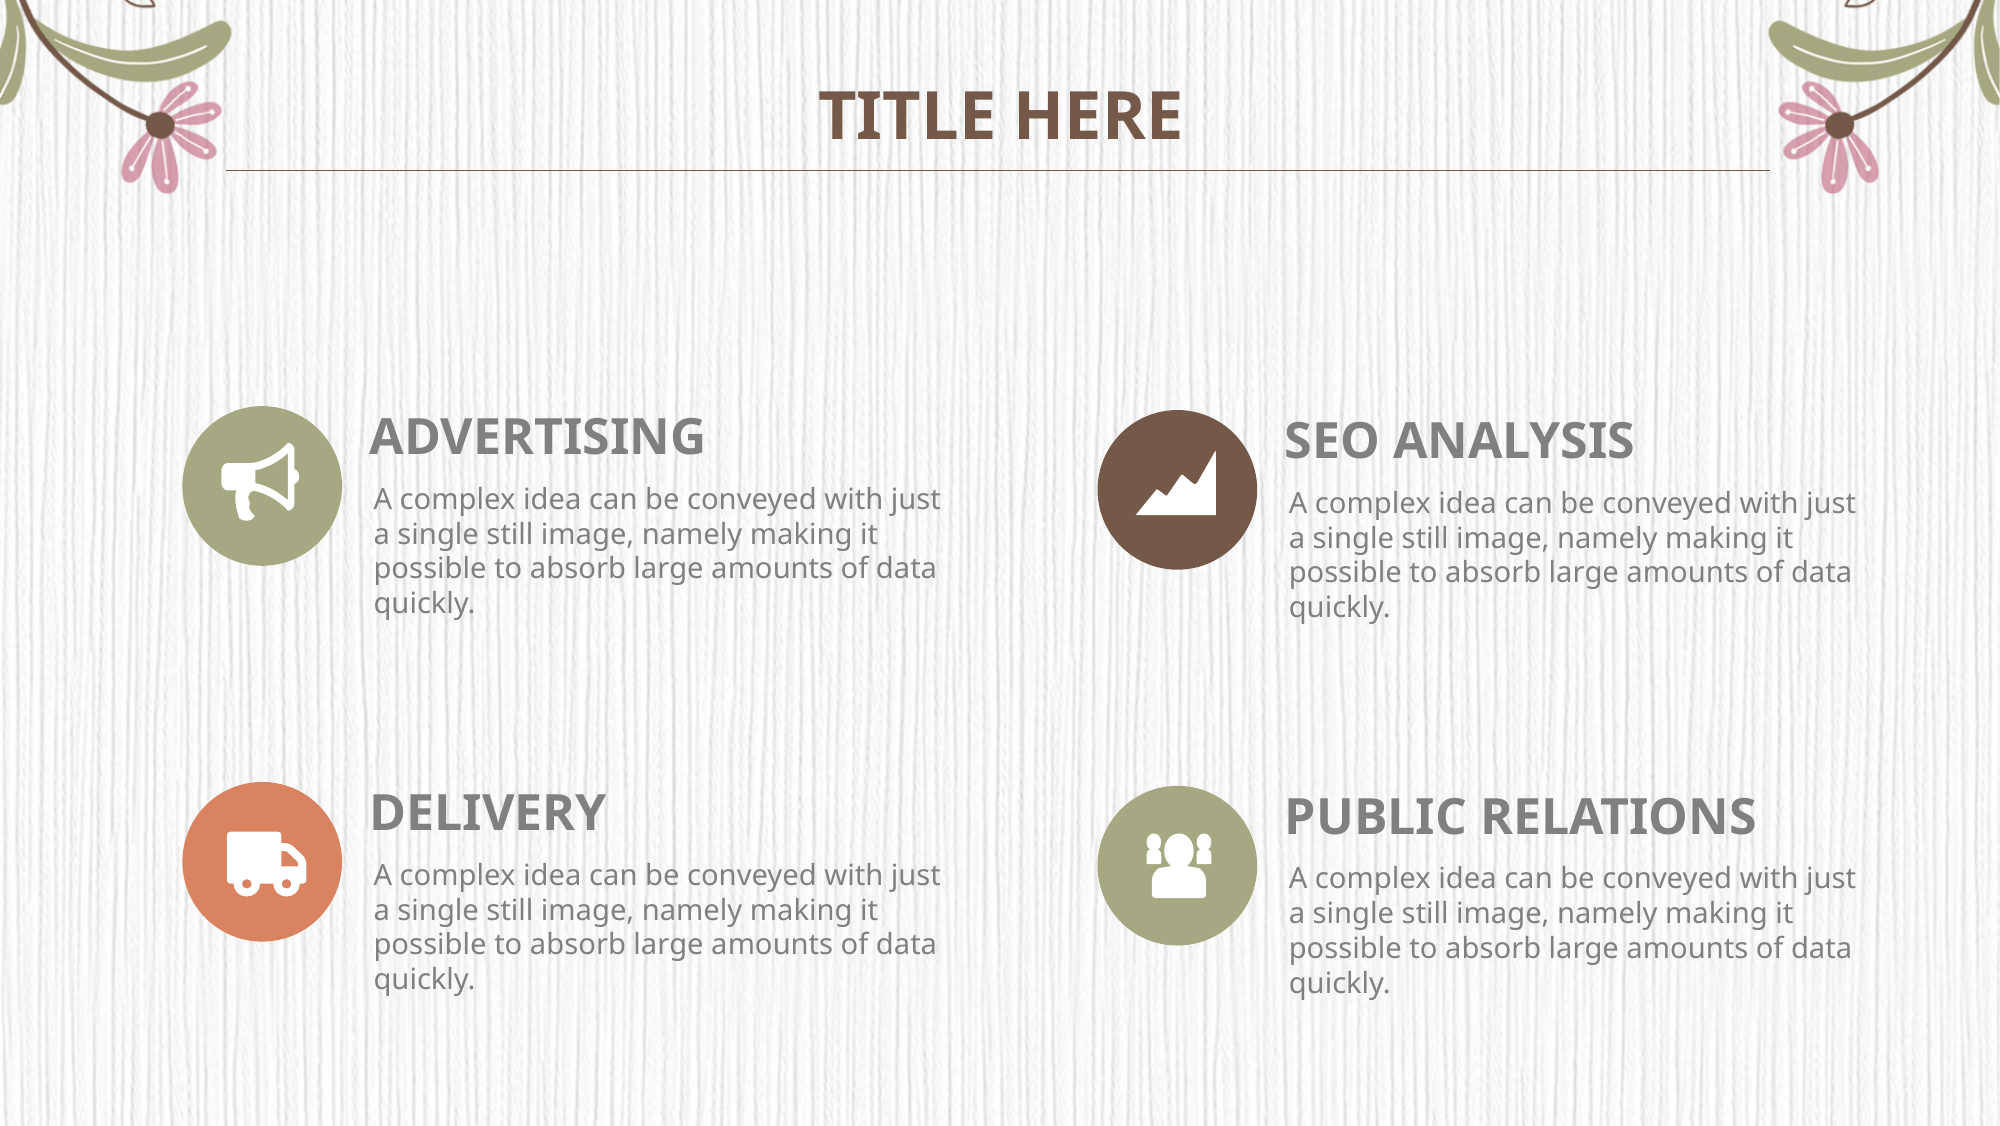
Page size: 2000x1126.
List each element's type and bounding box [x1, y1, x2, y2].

text_box [182, 389, 1915, 1020]
text_box [226, 67, 1771, 171]
picture [0, 0, 2000, 1126]
